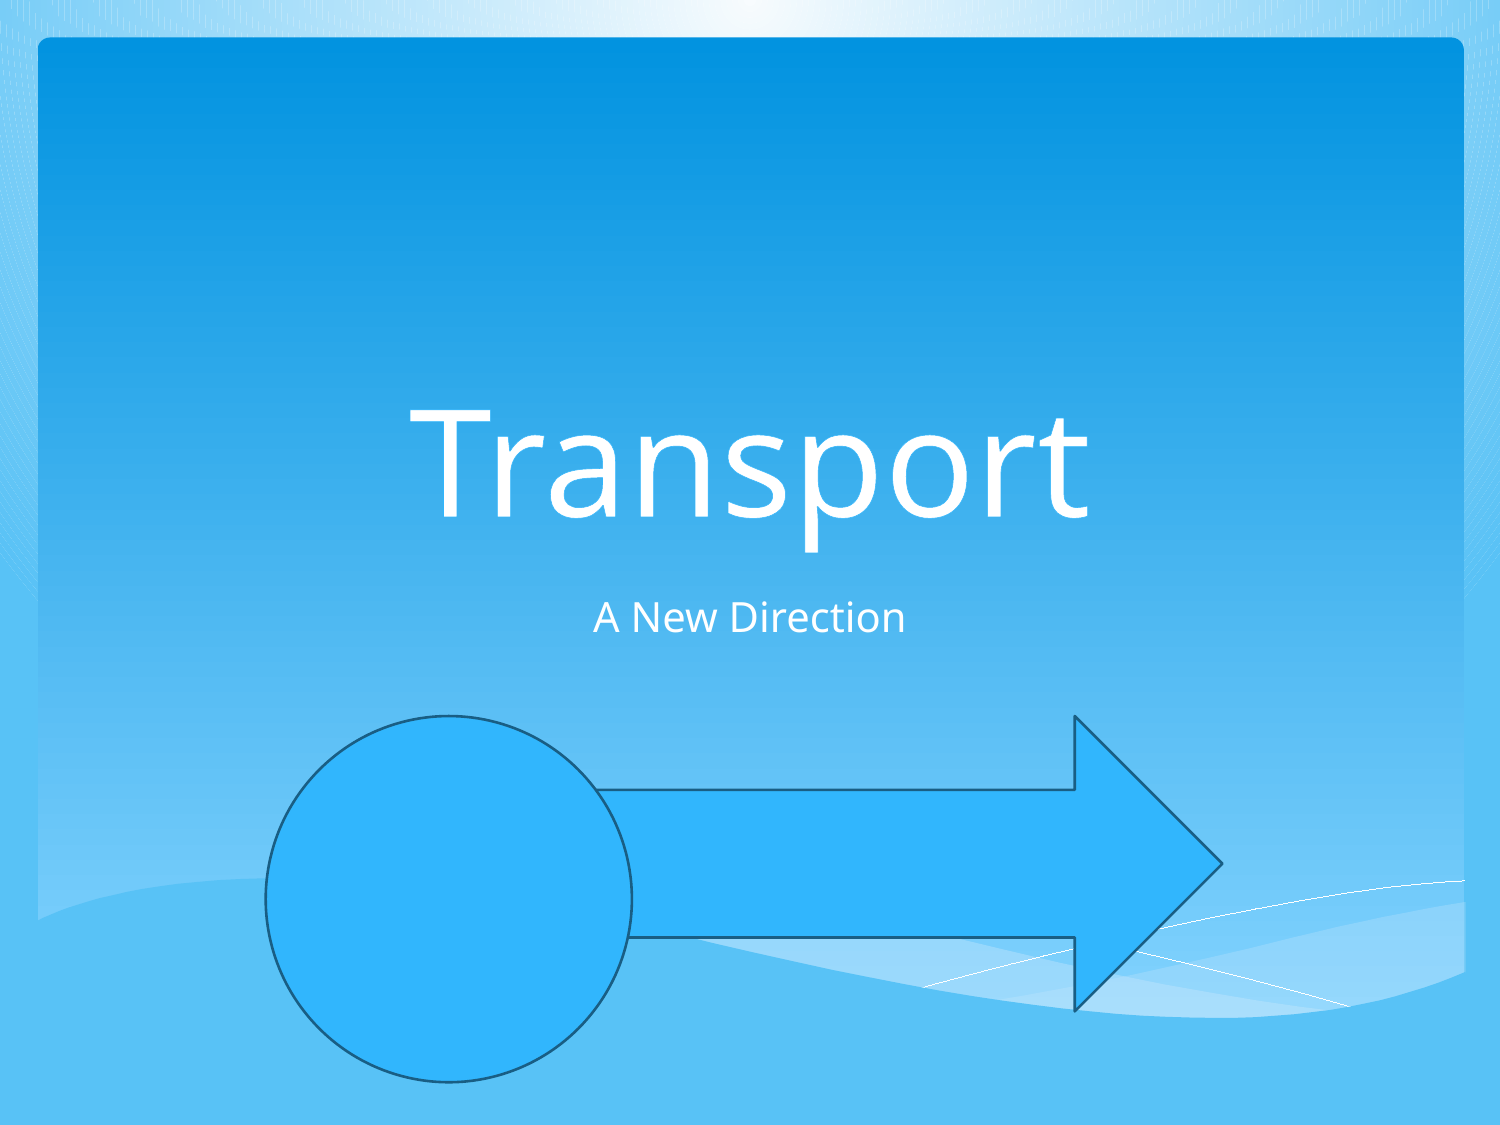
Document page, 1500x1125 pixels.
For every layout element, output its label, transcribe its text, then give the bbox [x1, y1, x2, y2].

text_box [597, 714, 1224, 1013]
subtitle A New Direction [225, 583, 1275, 825]
text_box [264, 714, 634, 1084]
title Transport [112, 262, 1388, 555]
